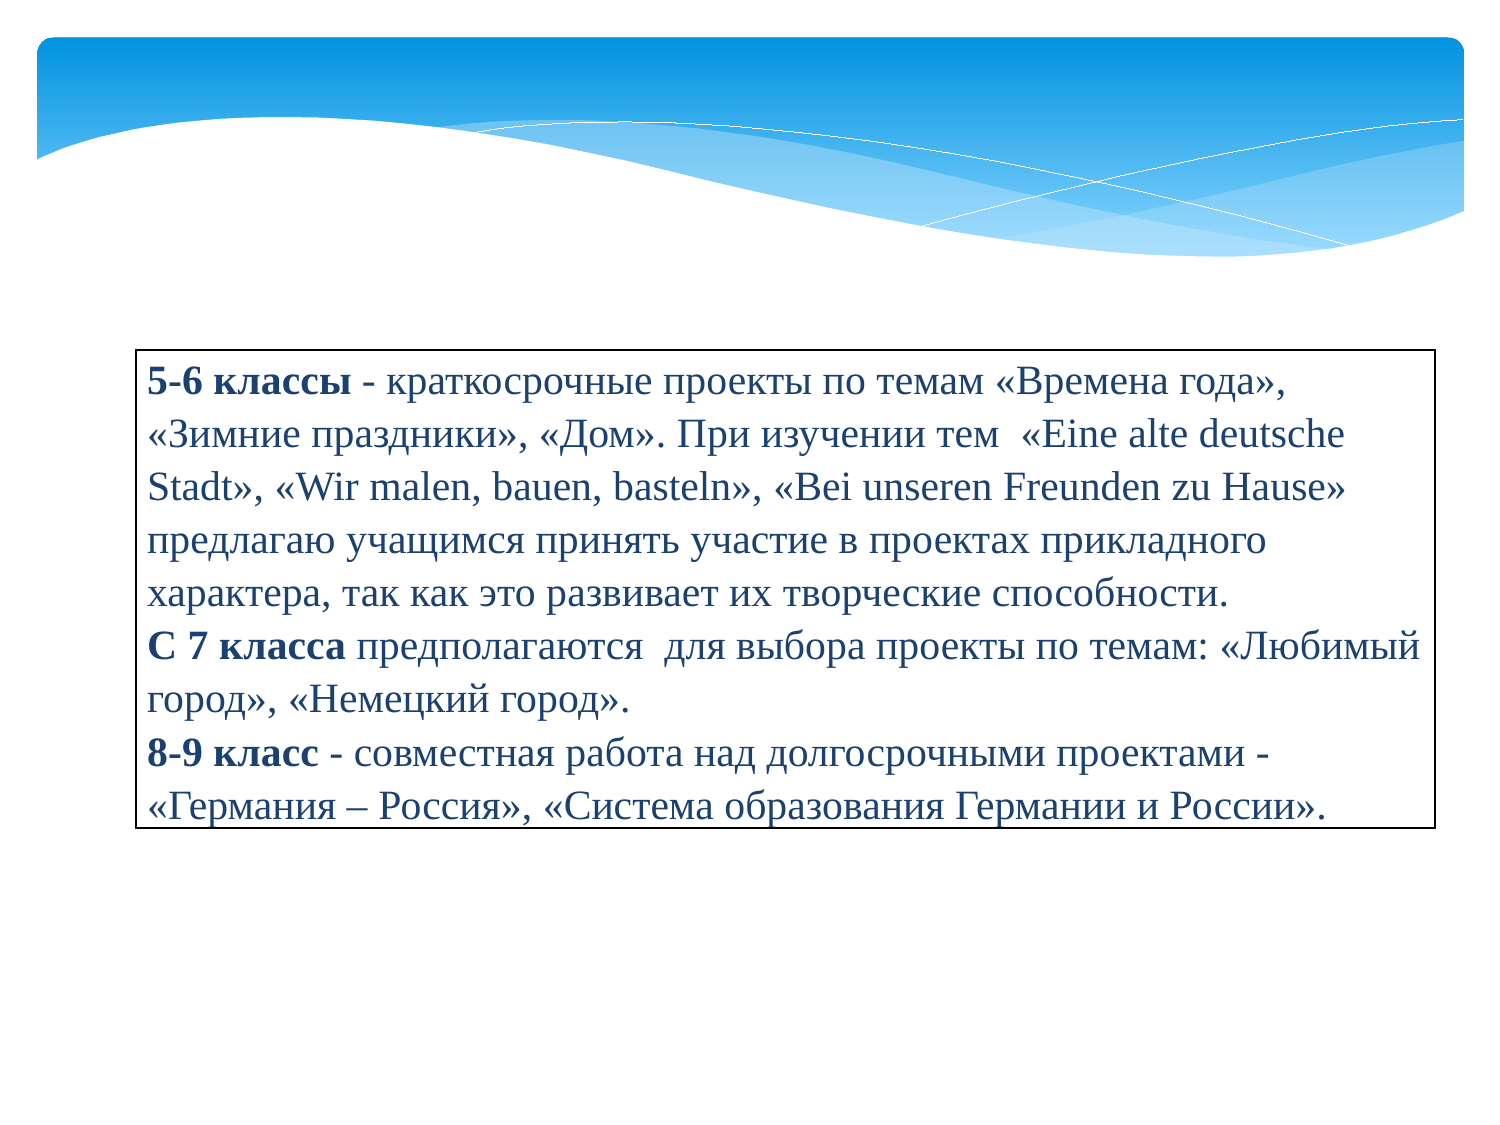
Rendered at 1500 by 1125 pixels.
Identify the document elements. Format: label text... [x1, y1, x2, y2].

table_header 5-6 классы - краткосрочные проекты по темам «Времена года», «Зимние праздники», «Дом». При изучении тем «Eine alte deutsche Stadt», «Wir malen, bauen, basteln», «Bei unseren Freunden zu Hause» предлагаю учащимся принять участие в проектах прикладного характера, так как это развивает их творческие способности. С 7 класса предполагаются для выбора проекты по темам: «Любимый город», «Немецкий город». 8-9 класс - совместная работа над долгосрочными проектами - «Германия – Россия», «Система образования Германии и России». [137, 351, 1434, 827]
